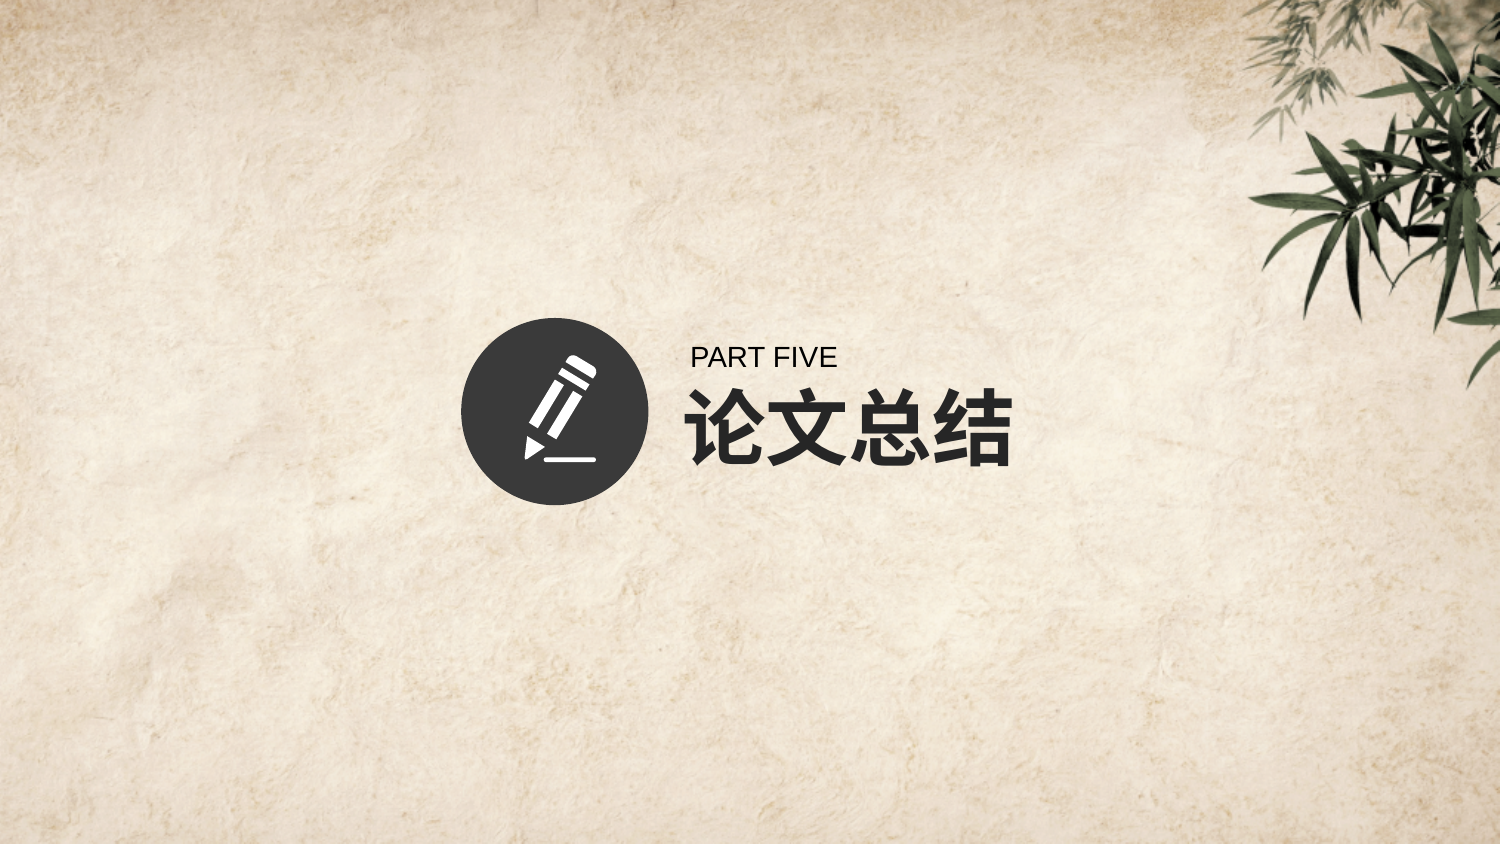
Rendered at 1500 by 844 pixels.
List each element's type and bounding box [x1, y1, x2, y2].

text_box [667, 331, 1038, 486]
picture [0, 0, 1500, 844]
text_box [462, 318, 648, 505]
